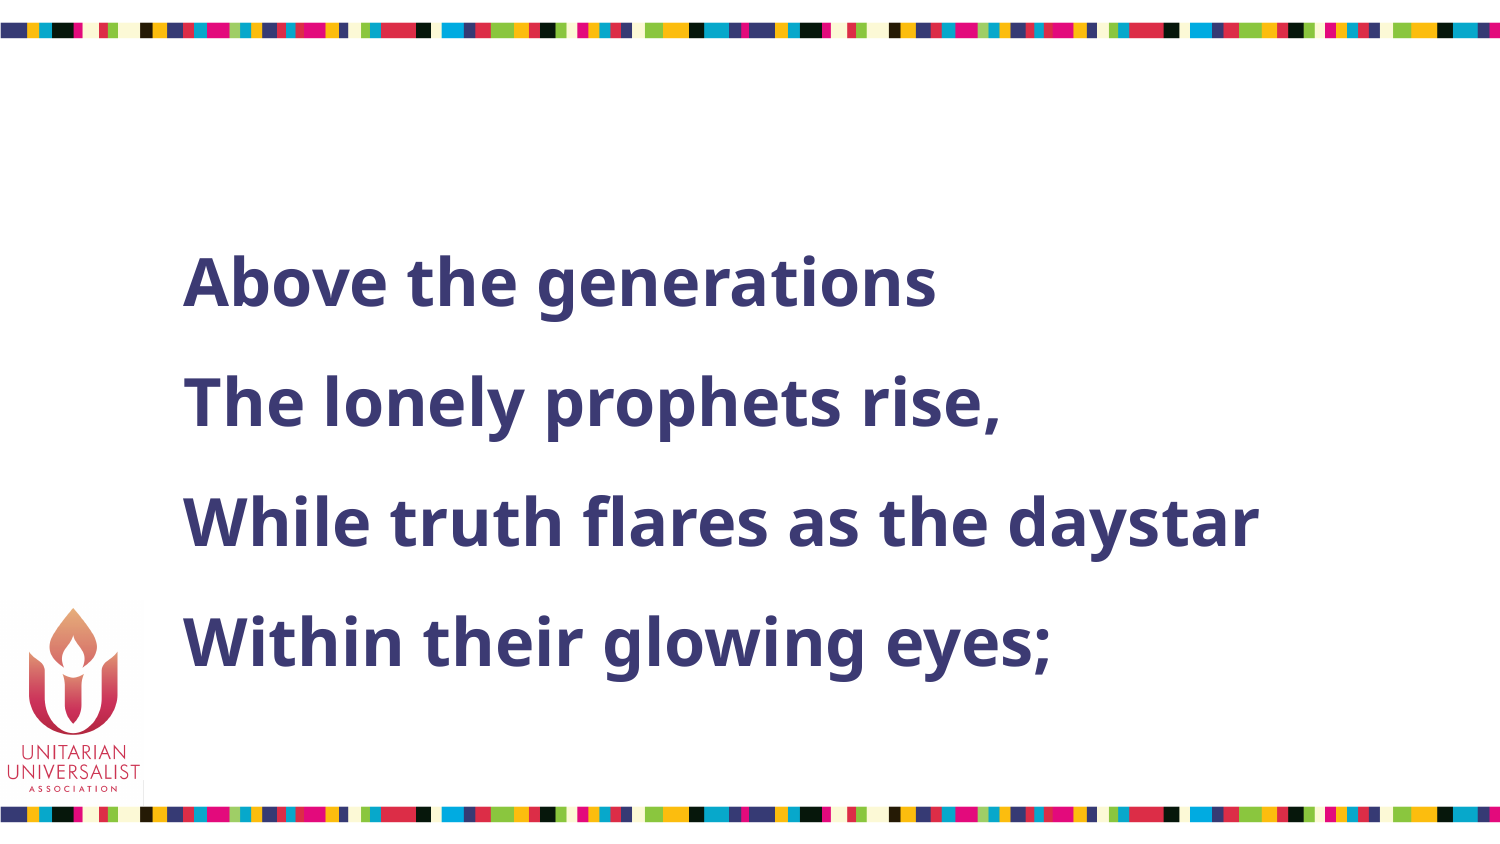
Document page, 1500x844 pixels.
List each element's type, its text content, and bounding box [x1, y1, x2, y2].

picture [0, 22, 1500, 40]
text_box Above the generations The lonely prophets rise, While truth flares as the daystar Within their glowing eyes; [168, 184, 1421, 695]
picture [0, 600, 1500, 824]
